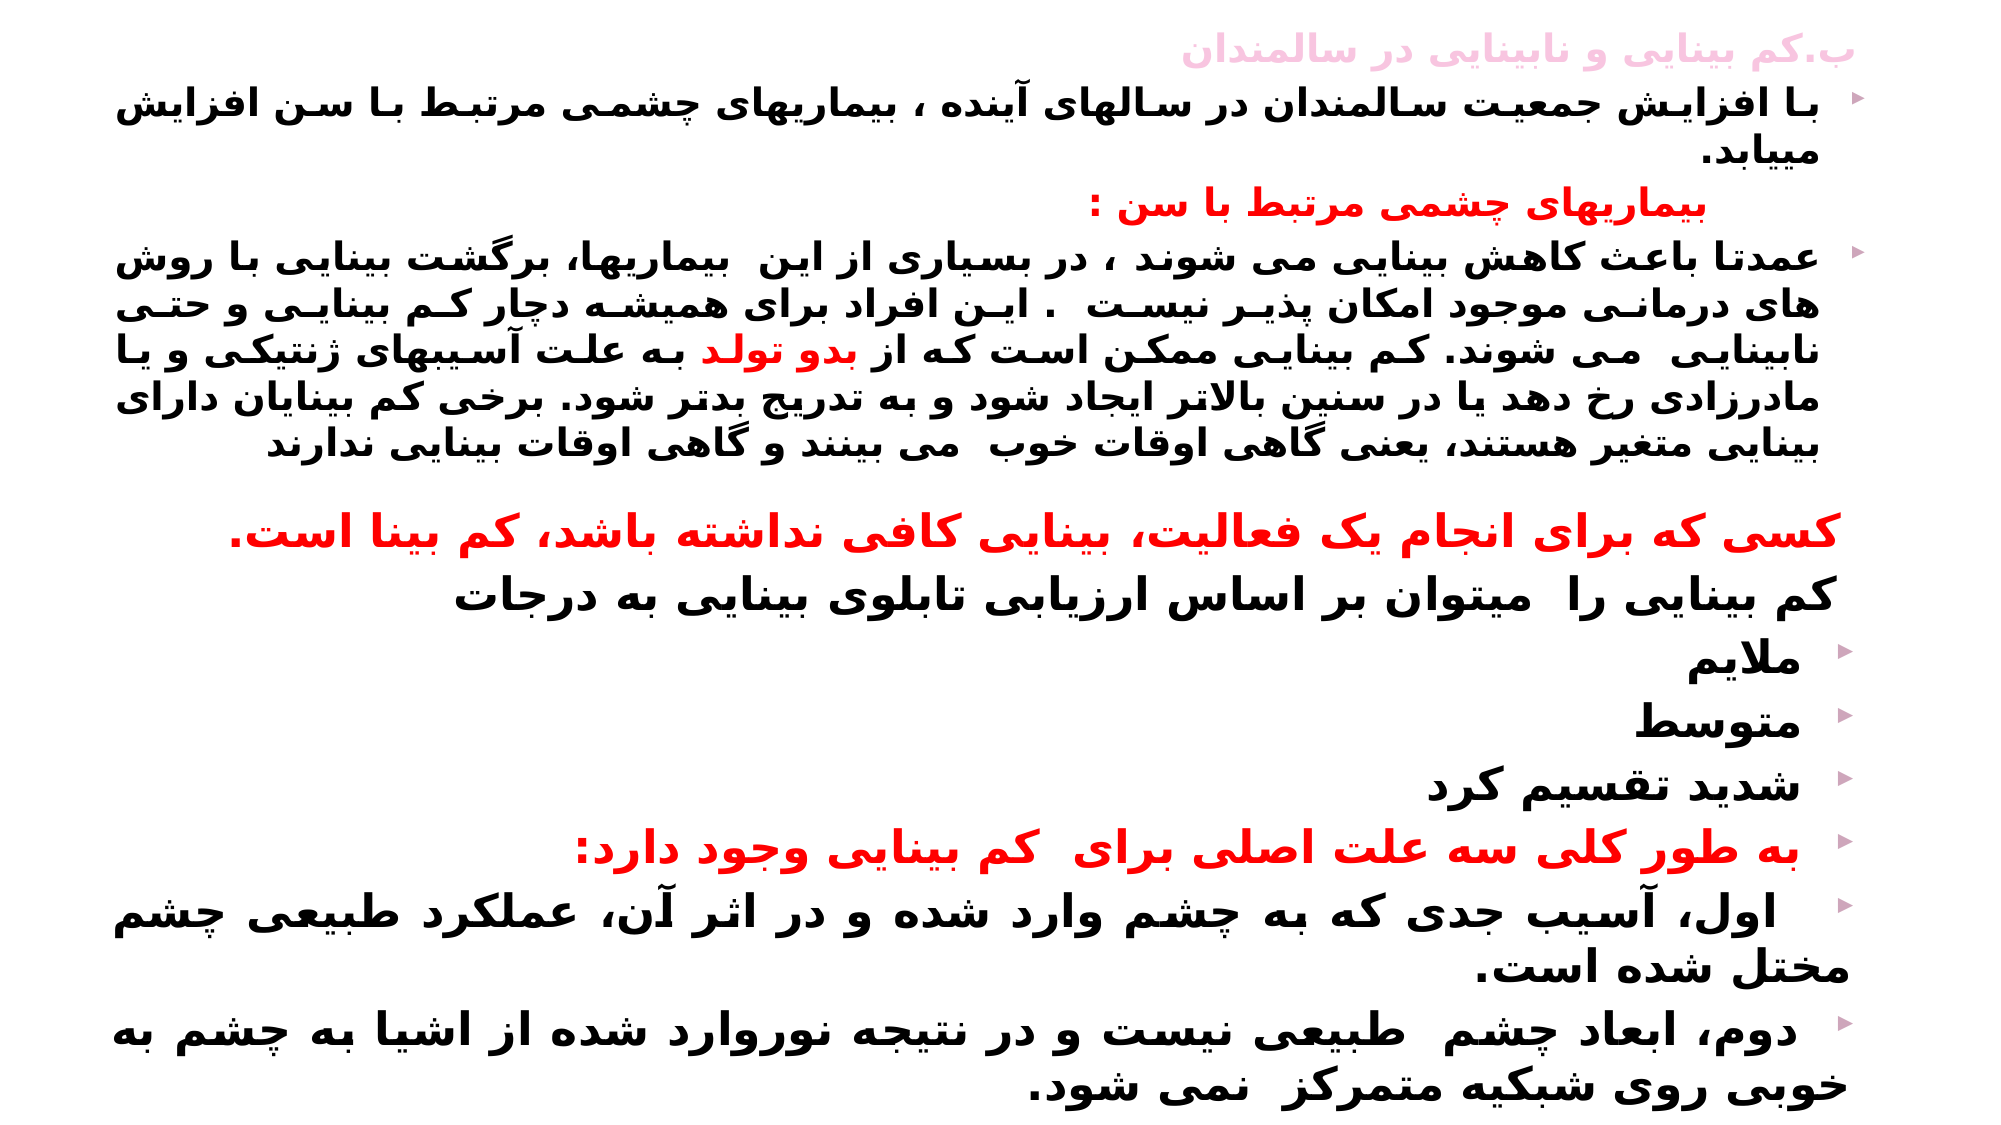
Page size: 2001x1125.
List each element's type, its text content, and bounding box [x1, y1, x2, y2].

text_box کسی که برای انجام یک فعالیت، بینایی کافی نداشته باشد، کم بینا است. کم بینایی را میتوان بر اساس ارزیابی تابلوی بینایی به درجات ملایم متوسط شدید تقسیم کرد به طور کلی سه علت اصلی برای کم بینایی وجود دارد: اول، آسیب جدی که به چشم وارد شده و در اثر آن، عملکرد طبیعی چشم مختل شده است. دوم، ابعاد چشم طبیعی نیست و در نتیجه نوروارد شده از اشیا به چشم به خوبی روی شبکیه متمرکز نمی شود. سوم، اختلال مغزی که درک تصاویر را مختل می کند [94, 493, 1876, 1125]
subtitle ب.کم بینایی و نابینایی در سالمندان با افزایش جمعیت سالمندان در سالهای آینده ، بیماریهای چشمی مرتبط با سن افزایش مییابد. بیماریهای چشمی مرتبط با سن : عمدتا باعث کاهش بینایی می شوند ، در بسیاری از این بیماریها، برگشت بینایی با روش های درمانی موجود امکان پذیر نیست . این افراد برای همیشه دچار کم بینایی و حتی نابینایی می شوند. کم بینایی ممکن است که از بدو تولد به علت آسیبهای ژنتیکی و یا مادرزادی رخ دهد یا در سنین بالاتر ایجاد شود و به تدریج بدتر شود. برخی کم بینایان دارای بینایی متغیر هستند، یعنی گاهی اوقات خوب می بینند و گاهی اوقات بینایی ندارند [99, 16, 1887, 511]
